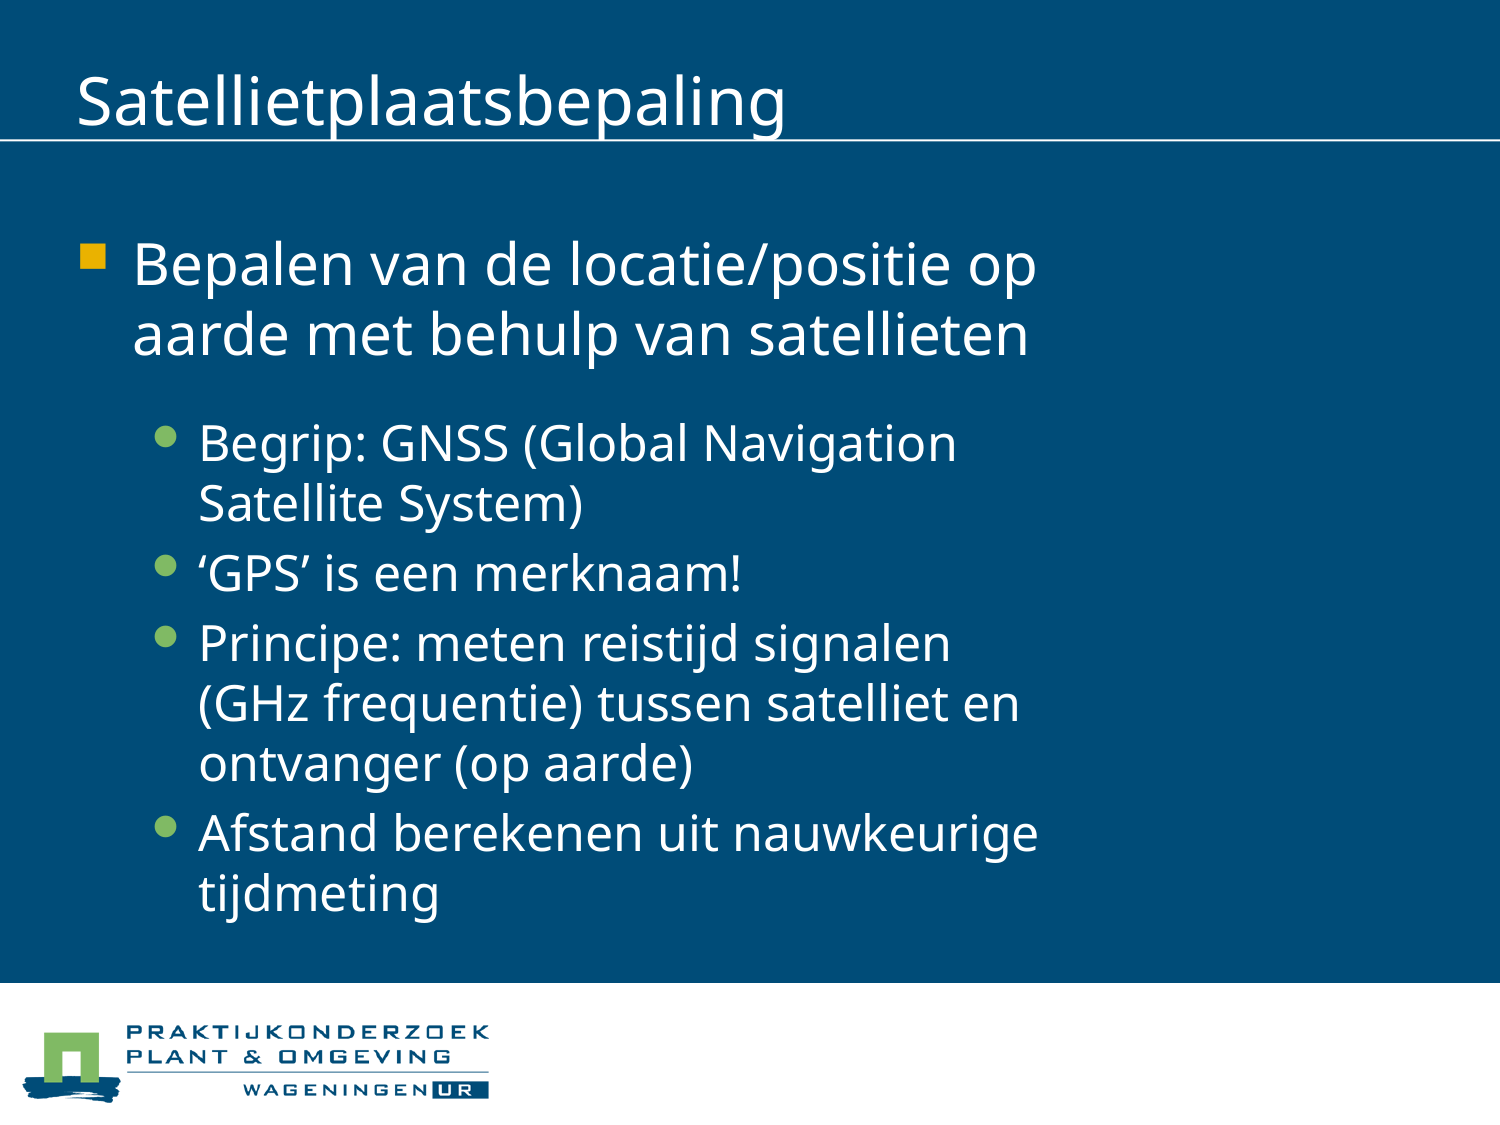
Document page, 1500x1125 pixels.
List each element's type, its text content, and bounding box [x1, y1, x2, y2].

title Satellietplaatsbepaling [76, 42, 1427, 208]
list Bepalen van de locatie/positie op aarde met behulp van satellieten Begrip: GNSS (Global Navigation Satellite System) ‘GPS’ is een merknaam! Principe: meten reistijd signalen (GHz frequentie) tussen satelliet en ontvanger (op aarde) Afstand berekenen uit nauwkeurige tijdmeting [76, 172, 1046, 977]
picture [0, 633, 1500, 1125]
